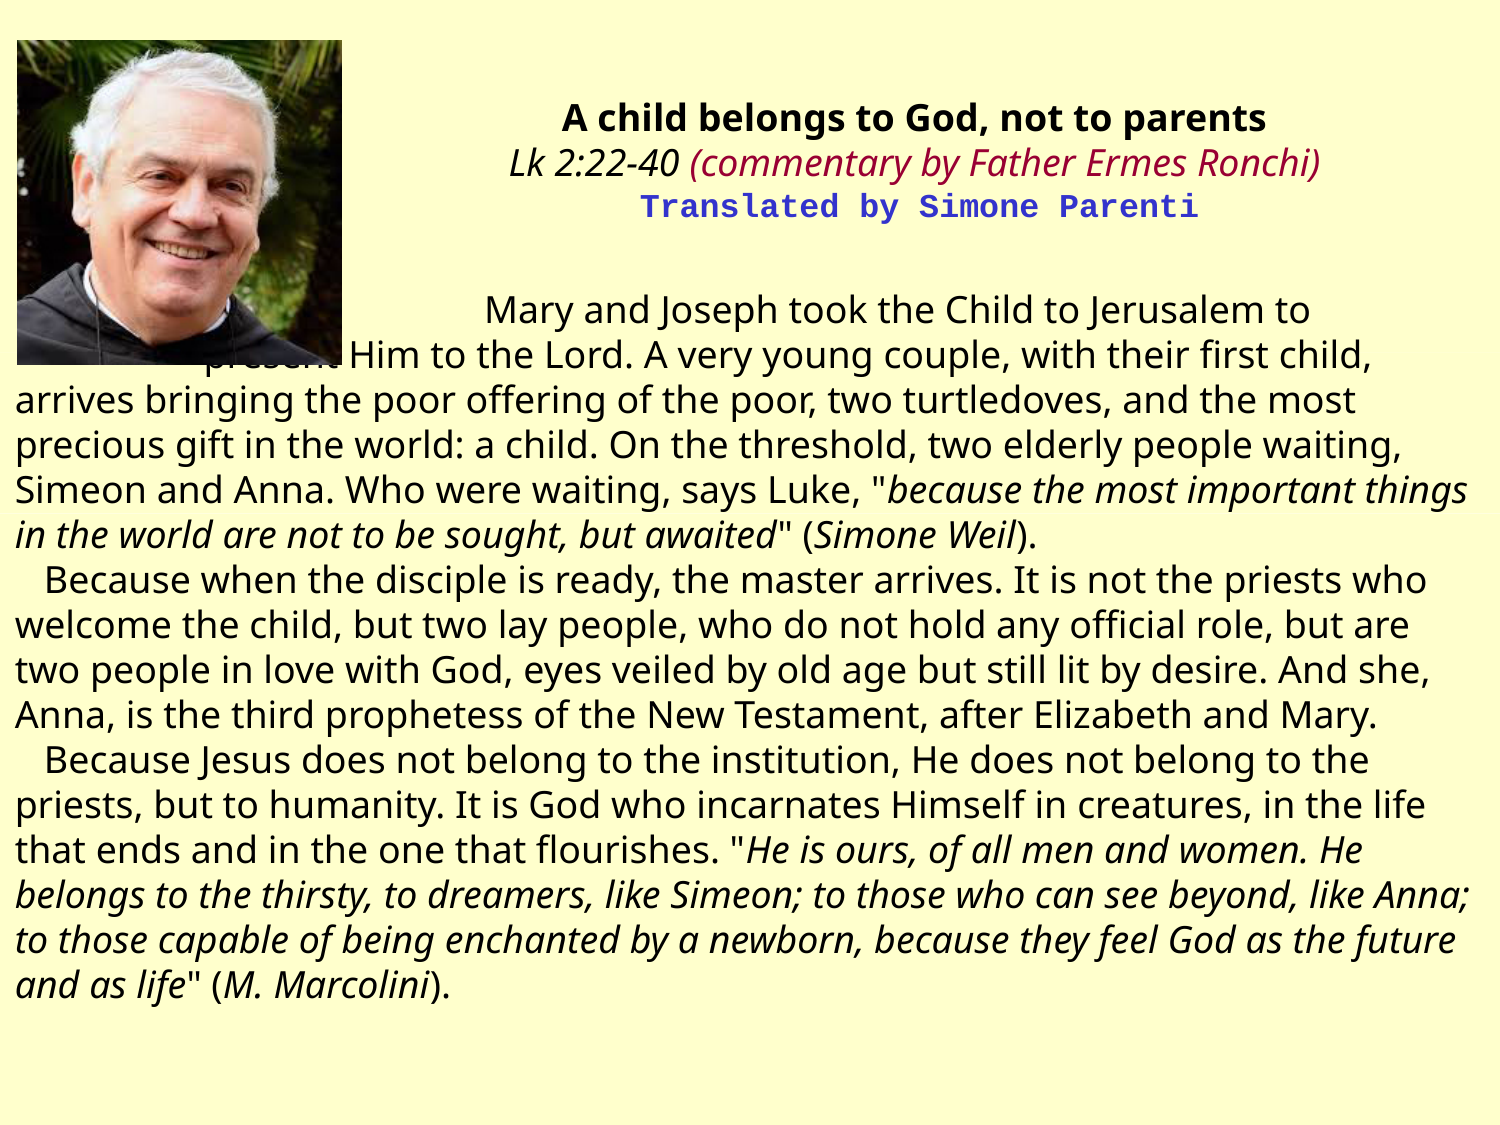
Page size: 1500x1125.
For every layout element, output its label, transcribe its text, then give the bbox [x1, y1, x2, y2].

picture [17, 40, 343, 365]
text_box A child belongs to God, not to parents Lk 2:22-40 (commentary by Father Ermes Ronchi) Translated by Simone Parenti [343, 86, 1496, 232]
text_box Mary and Joseph took the Child to Jerusalem to present Him to the Lord. A very young couple, with their first child, arrives bringing the poor offering of the poor, two turtledoves, and the most precious gift in the world: a child. On the threshold, two elderly people waiting, Simeon and Anna. Who were waiting, says Luke, "because the most important things in the world are not to be sought, but awaited" (Simone Weil). Because when the disciple is ready, the master arrives. It is not the priests who welcome the child, but two lay people, who do not hold any official role, but are two people in love with God, eyes veiled by old age but still lit by desire. And she, Anna, is the third prophetess of the New Testament, after Elizabeth and Mary. Because Jesus does not belong to the institution, He does not belong to the priests, but to humanity. It is God who incarnates Himself in creatures, in the life that ends and in the one that flourishes. "He is ours, of all men and women. He belongs to the thirsty, to dreamers, like Simeon; to those who can see beyond, like Anna; to those capable of being enchanted by a newborn, because they feel God as the future and as life" (M. Marcolini). [0, 278, 1500, 1014]
